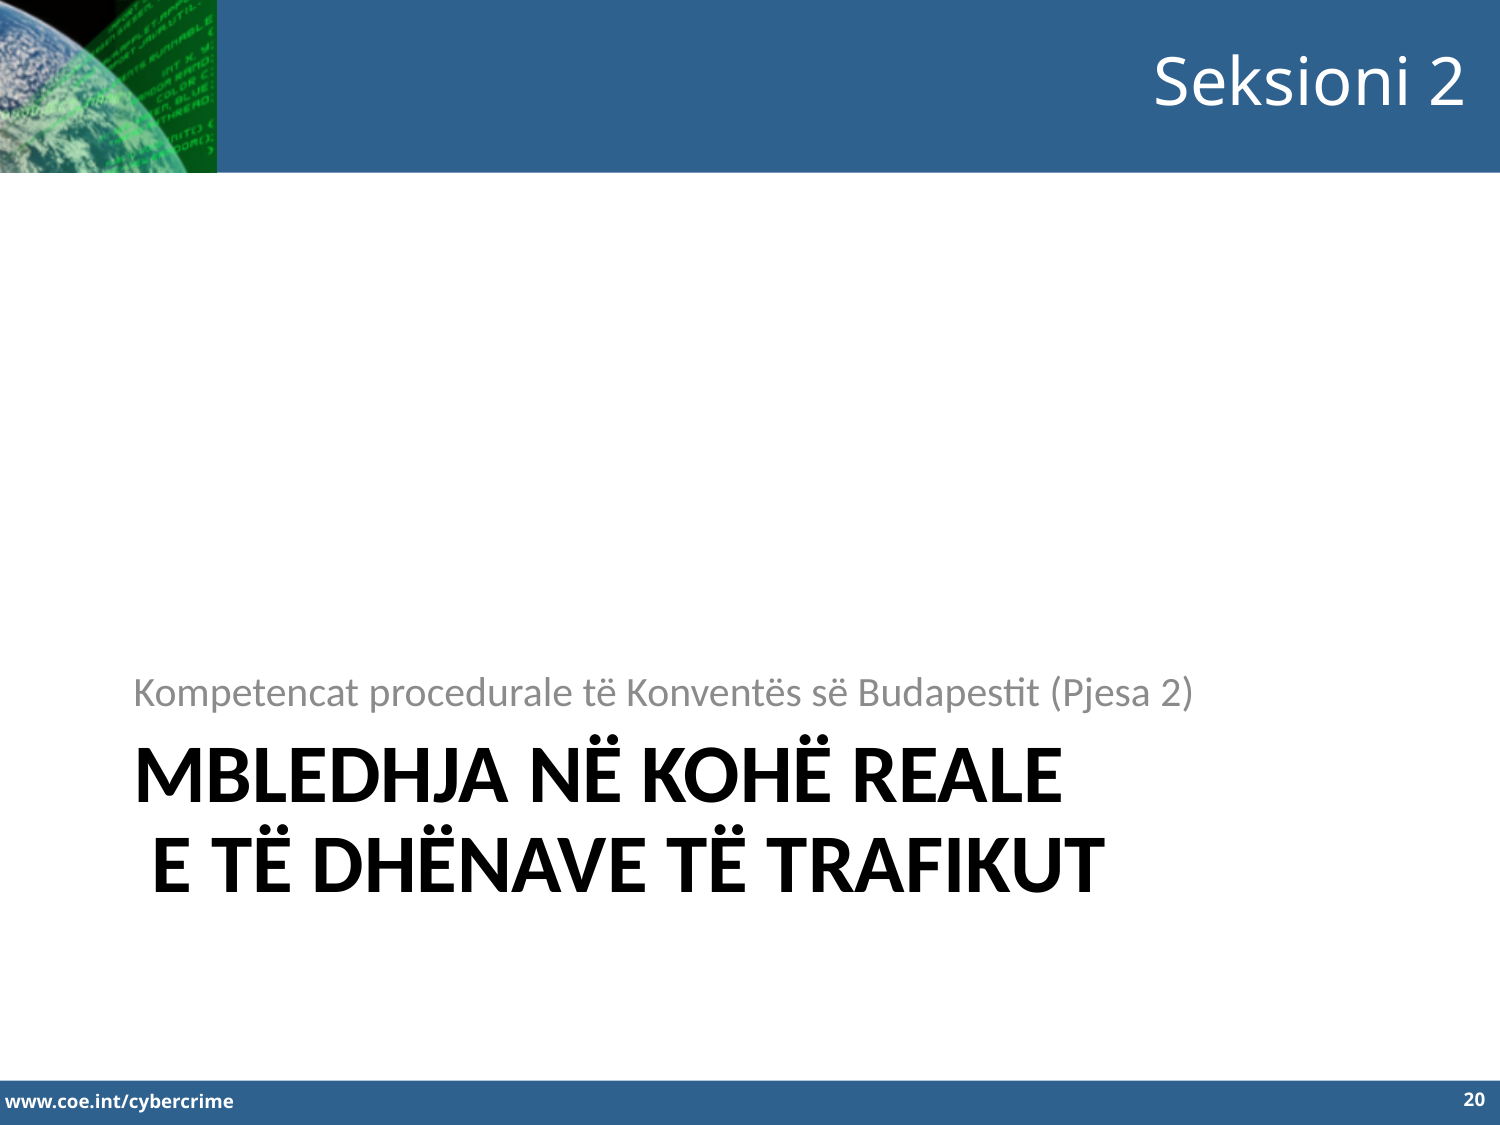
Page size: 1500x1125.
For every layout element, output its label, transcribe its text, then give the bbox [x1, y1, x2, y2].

title MBLEDHJA NË KOHË REALE E TË DHËNAVE TË TRAFIKUT [118, 723, 1394, 947]
list Kompetencat procedurale të Konventës së Budapestit (Pjesa 2) [118, 476, 1394, 723]
picture [0, 0, 217, 173]
text_box Seksioni 2 [230, 31, 1483, 126]
